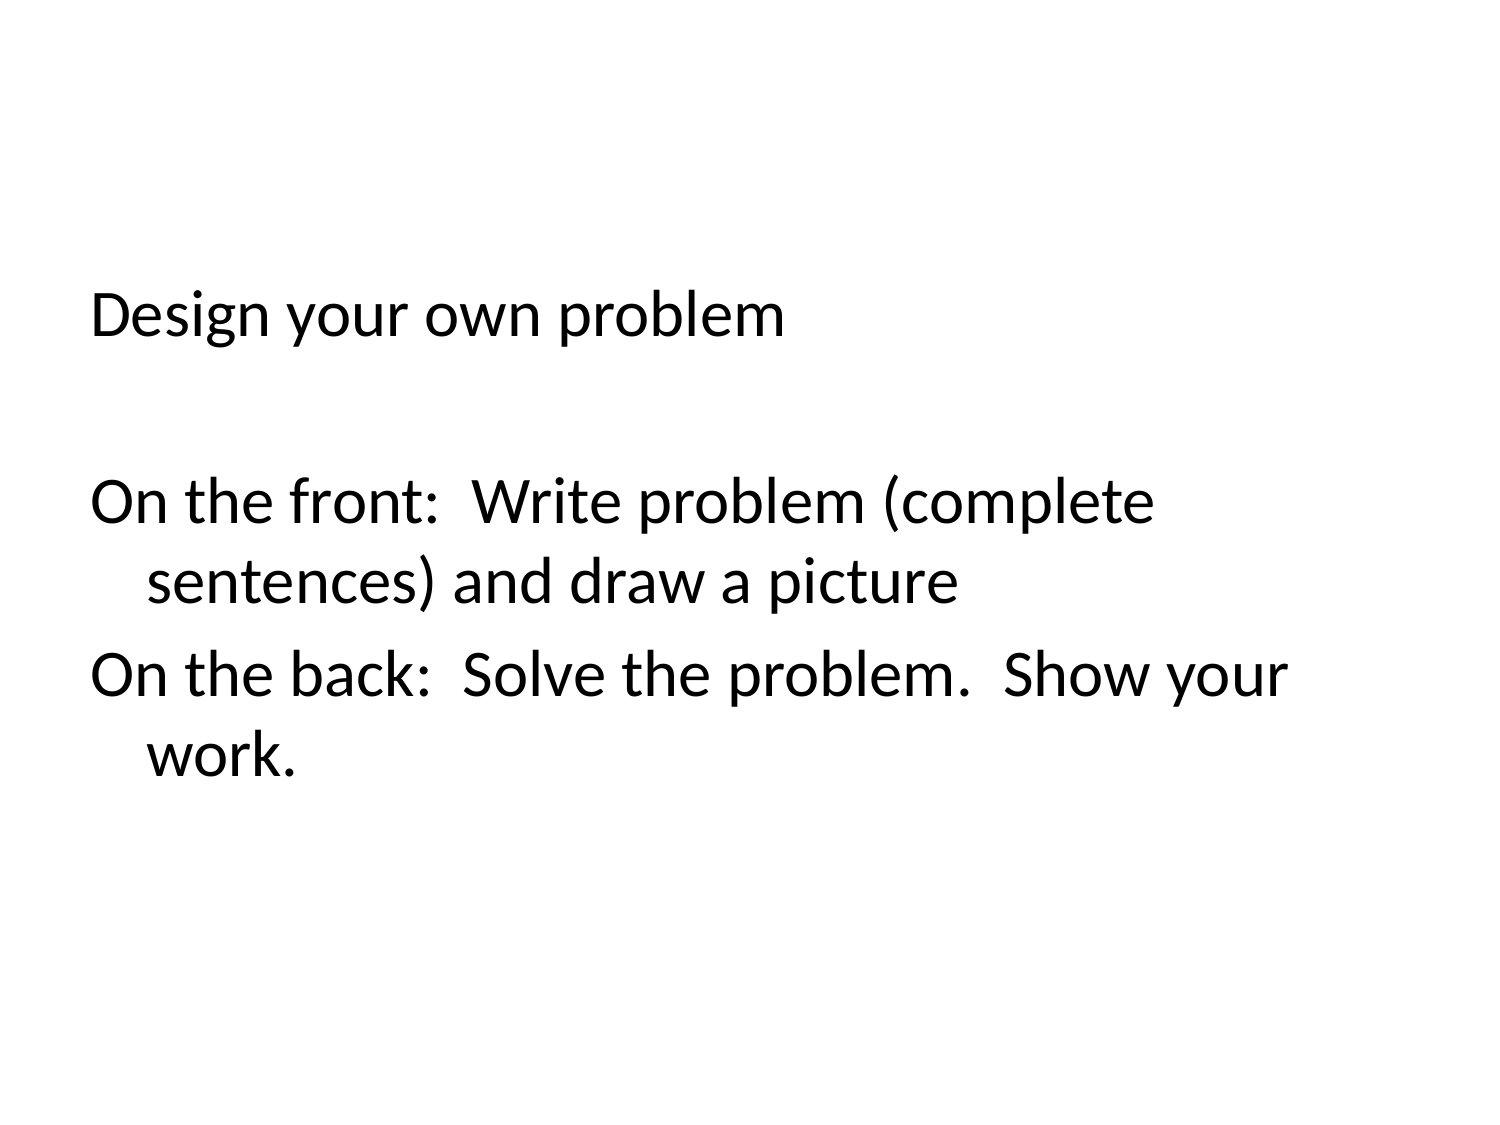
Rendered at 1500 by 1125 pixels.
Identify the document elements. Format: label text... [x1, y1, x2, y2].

list Design your own problem On the front: Write problem (complete sentences) and draw a picture On the back: Solve the problem. Show your work. [75, 262, 1425, 1005]
